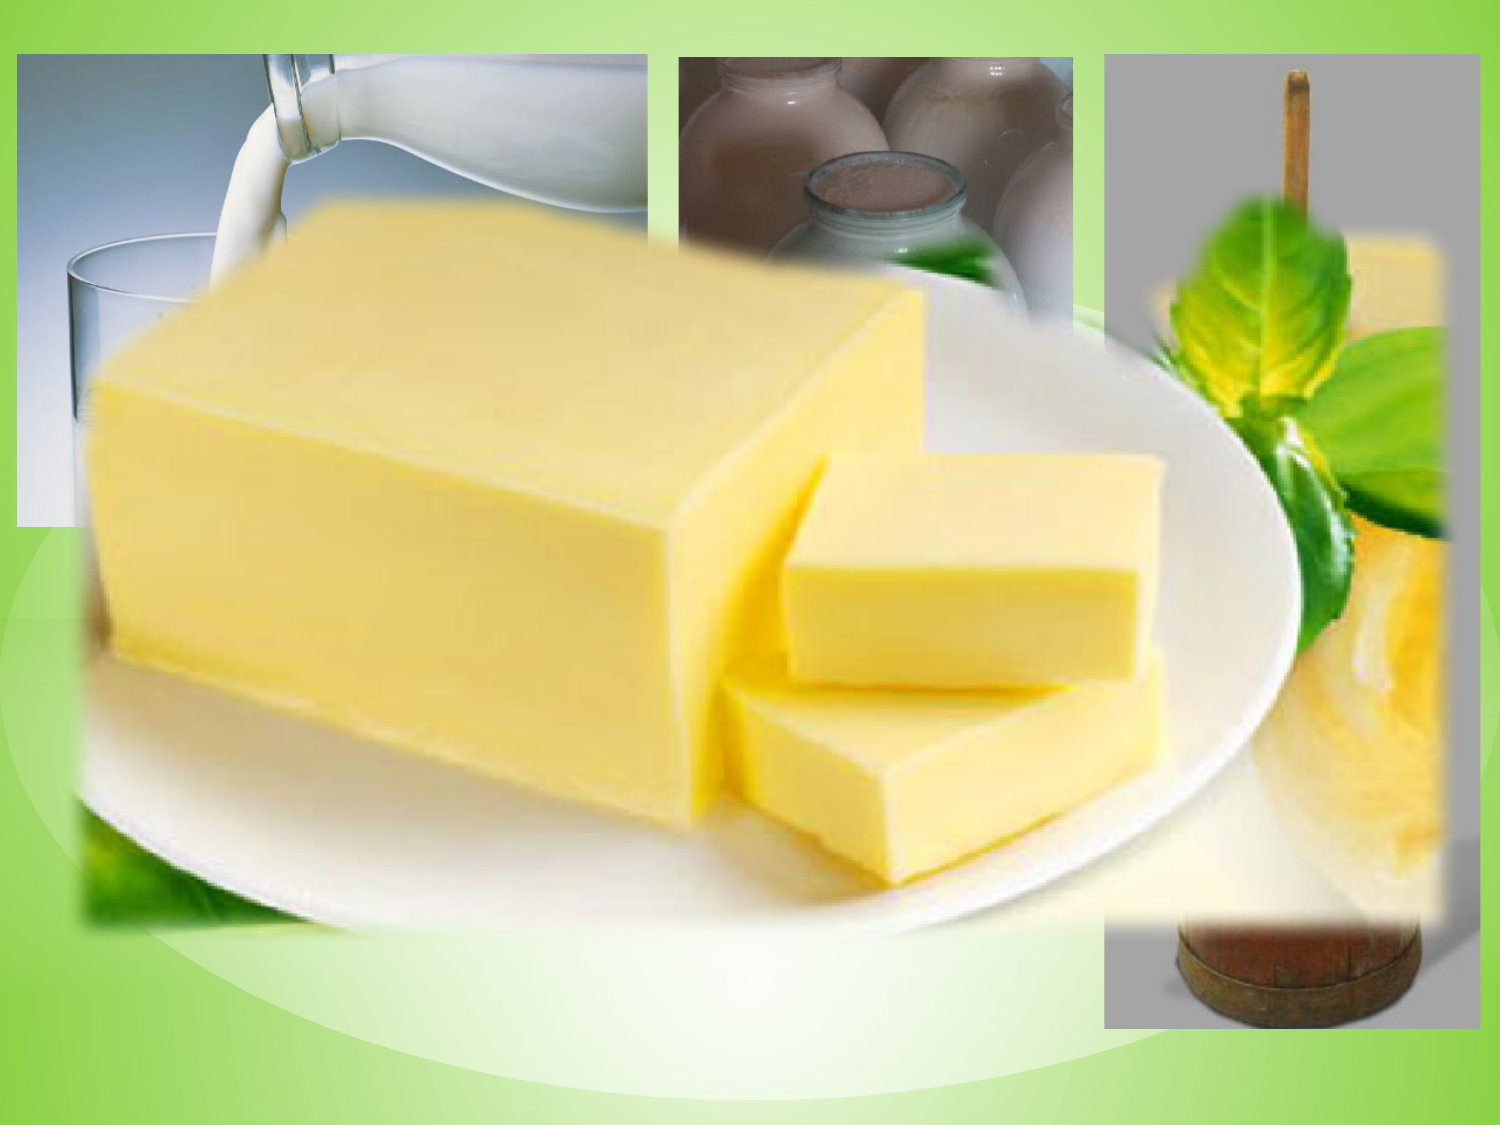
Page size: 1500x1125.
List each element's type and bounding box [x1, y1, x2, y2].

picture [17, 54, 1481, 1029]
